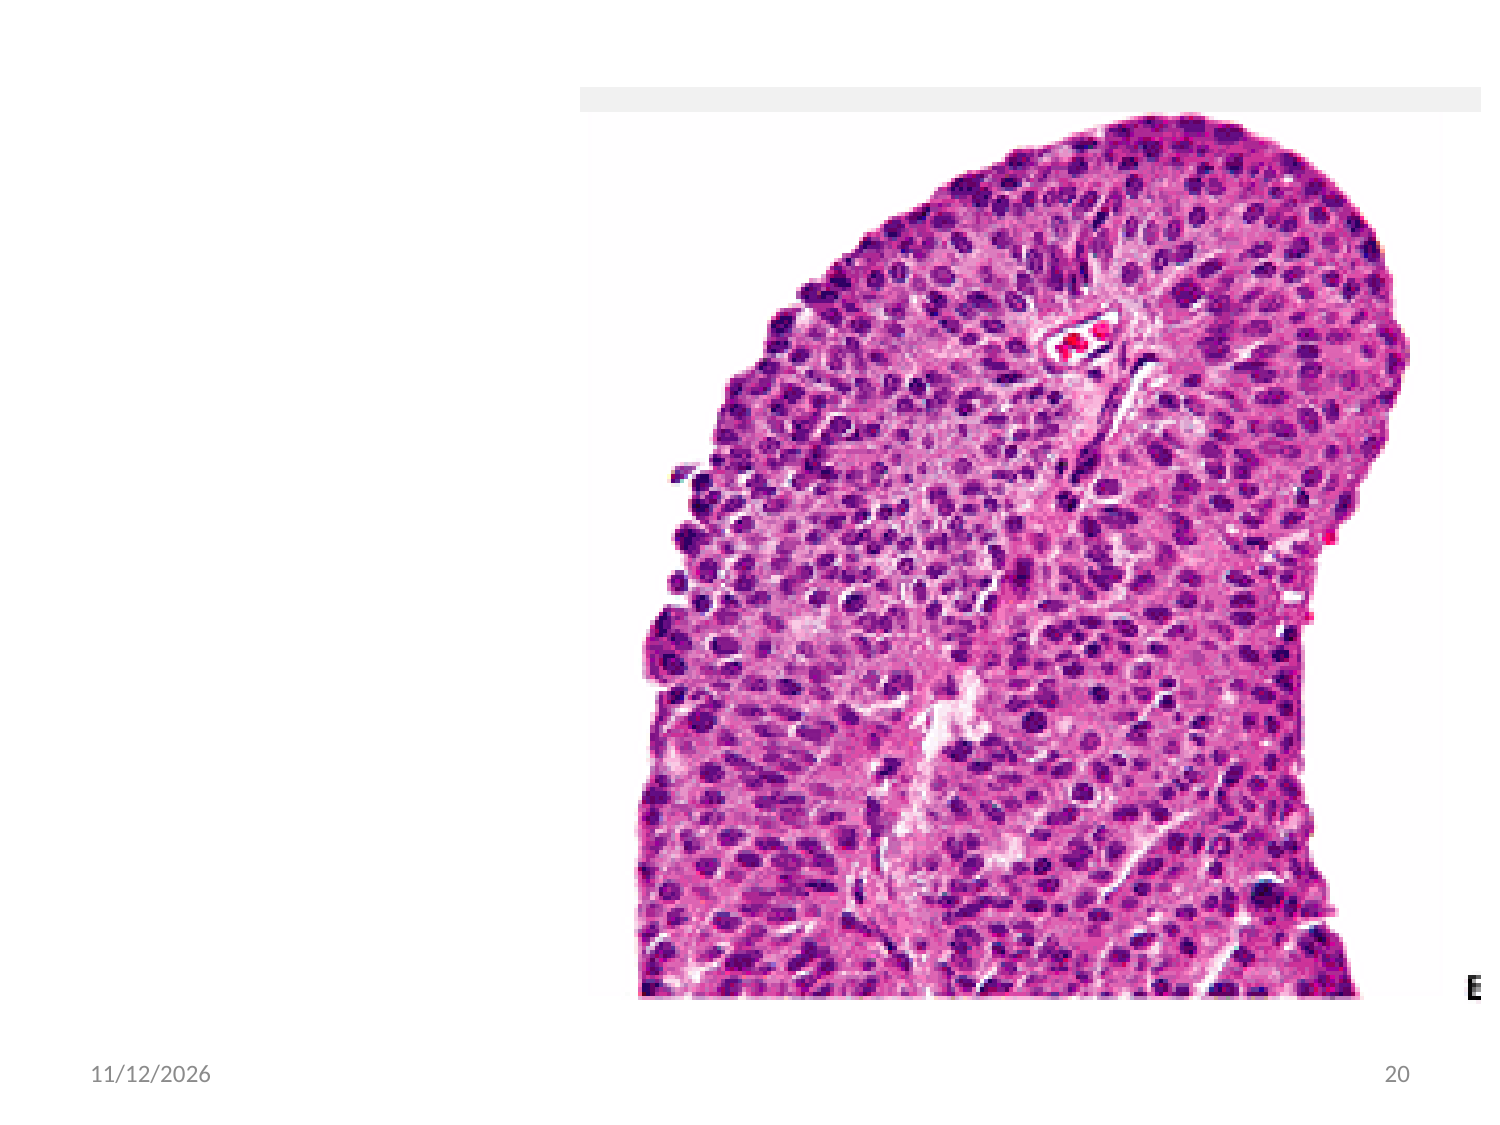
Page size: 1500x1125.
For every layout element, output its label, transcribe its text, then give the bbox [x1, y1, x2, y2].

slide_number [75, 1042, 425, 1103]
slide_number 20 [1074, 1042, 1425, 1103]
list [579, 87, 1481, 1013]
